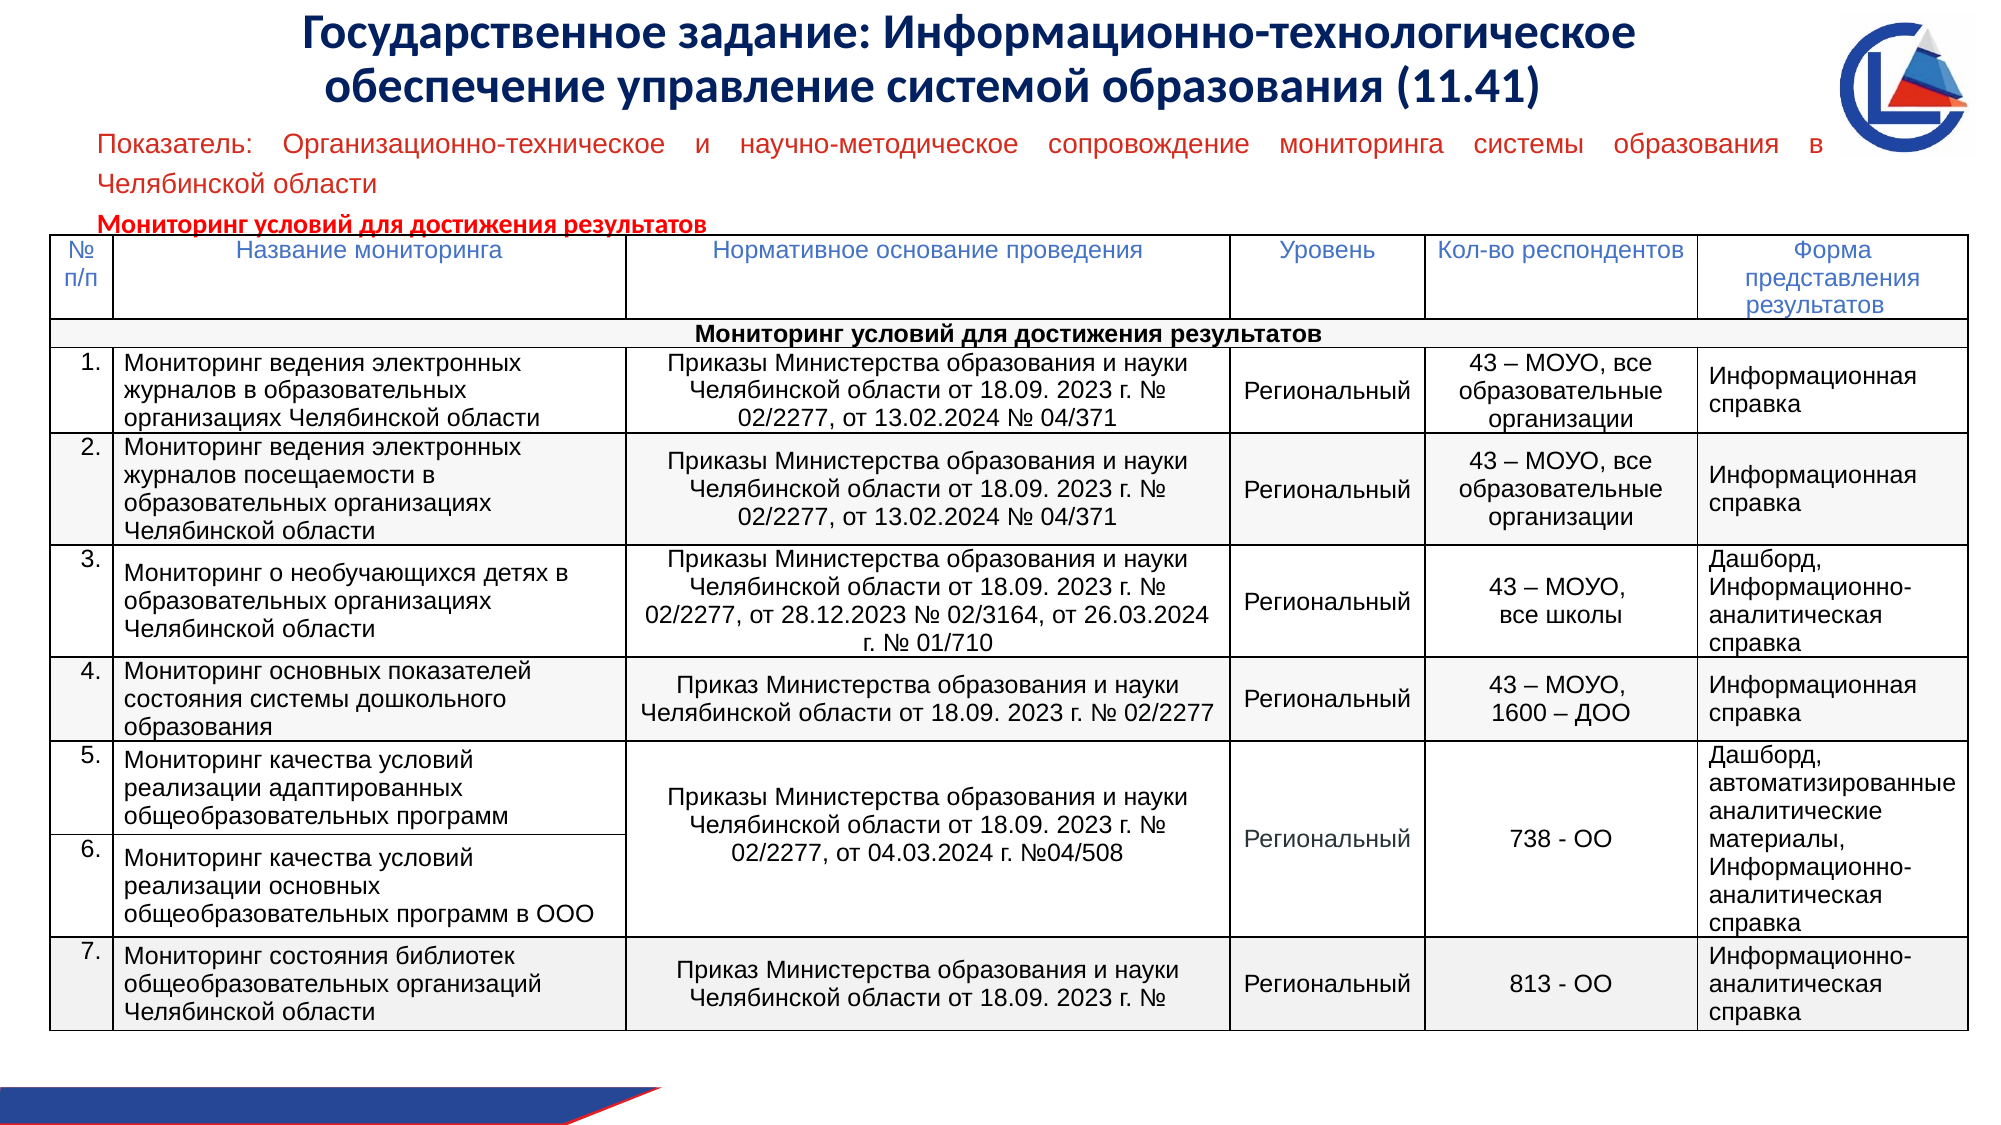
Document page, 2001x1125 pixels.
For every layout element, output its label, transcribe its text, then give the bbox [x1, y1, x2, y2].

table_cell 43 – МОУО, все образовательные организации [1426, 348, 1697, 432]
table_cell 3. [51, 546, 112, 656]
picture [1839, 14, 1976, 157]
table_cell Информационная справка [1698, 348, 1967, 432]
table_cell 4. [51, 658, 112, 740]
table_header Уровень [1231, 236, 1424, 318]
table_cell Мониторинг ведения электронных журналов посещаемости в образовательных организациях Челябинской области [114, 434, 625, 544]
table_header Нормативное основание проведения [627, 236, 1229, 318]
table_cell Мониторинг условий для достижения результатов [51, 320, 1967, 347]
table_cell Приказы Министерства образования и науки Челябинской области от 18.09. 2023 г. № 02/2277, от 13.02.2024 № 04/371 [627, 348, 1229, 432]
table_cell Региональный [1231, 658, 1424, 740]
table_cell 7. [51, 938, 112, 1030]
table_cell Мониторинг качества условий реализации адаптированных общеобразовательных программ [114, 742, 625, 834]
table_cell 2. [51, 434, 112, 544]
table_cell 6. [51, 835, 112, 936]
table_cell Региональный [1231, 434, 1424, 544]
table_cell Мониторинг состояния библиотек общеобразовательных организаций Челябинской области [114, 938, 625, 1030]
table_cell Приказы Министерства образования и науки Челябинской области от 18.09. 2023 г. № 02/2277, от 28.12.2023 № 02/3164, от 26.03.2024 г. № 01/710 [627, 546, 1229, 656]
table_cell Информационная справка [1698, 658, 1967, 740]
table_cell Дашборд, Информационно-аналитическая справка [1698, 546, 1967, 656]
table_cell Мониторинг основных показателей состояния системы дошкольного образования [114, 658, 625, 740]
table_cell Информационная справка [1698, 434, 1967, 544]
table_cell 738 - ОО [1426, 742, 1697, 936]
table_cell Региональный [1231, 546, 1424, 656]
table_cell Региональный [1231, 348, 1424, 432]
table_cell 1. [51, 348, 112, 432]
table_cell Приказ Министерства образования и науки Челябинской области от 18.09. 2023 г. № 02/2277 [627, 658, 1229, 740]
table_cell 813 - ОО [1426, 938, 1697, 1030]
title Государственное задание: Информационно-технологическое обеспечение управление системой образования (11.41) [81, 0, 1784, 111]
table_cell Мониторинг качества условий реализации основных общеобразовательных программ в ООО [114, 835, 625, 936]
table_header № п/п [51, 236, 112, 318]
table_cell Мониторинг ведения электронных журналов в образовательных организациях Челябинской области [114, 348, 625, 432]
table_cell Приказ Министерства образования и науки Челябинской области от 18.09. 2023 г. № [627, 938, 1229, 1030]
table_header Форма представления результатов [1698, 236, 1967, 318]
table_cell 43 – МОУО, 1600 – ДОО [1426, 658, 1697, 740]
list Показатель: Организационно-техническое и научно-методическое сопровождение мониторинга системы образования в Челябинской области Мониторинг условий для достижения результатов [81, 111, 1839, 234]
table_cell 5. [51, 742, 112, 834]
table_header Название мониторинга [114, 236, 625, 318]
table_cell Региональный [1231, 742, 1424, 936]
table_cell Мониторинг о необучающихся детях в образовательных организациях Челябинской области [114, 546, 625, 656]
table_header Кол-во респондентов [1426, 236, 1697, 318]
table_cell Приказы Министерства образования и науки Челябинской области от 18.09. 2023 г. № 02/2277, от 04.03.2024 г. №04/508 [627, 742, 1229, 936]
table_cell Приказы Министерства образования и науки Челябинской области от 18.09. 2023 г. № 02/2277, от 13.02.2024 № 04/371 [627, 434, 1229, 544]
table_cell 43 – МОУО, все образовательные организации [1426, 434, 1697, 544]
table_cell 43 – МОУО, все школы [1426, 546, 1697, 656]
table_cell Дашборд, автоматизированные аналитические материалы, Информационно-аналитическая справка [1698, 742, 1967, 936]
table_cell Региональный [1231, 938, 1424, 1030]
table_cell Информационно-аналитическая справка [1698, 938, 1967, 1030]
